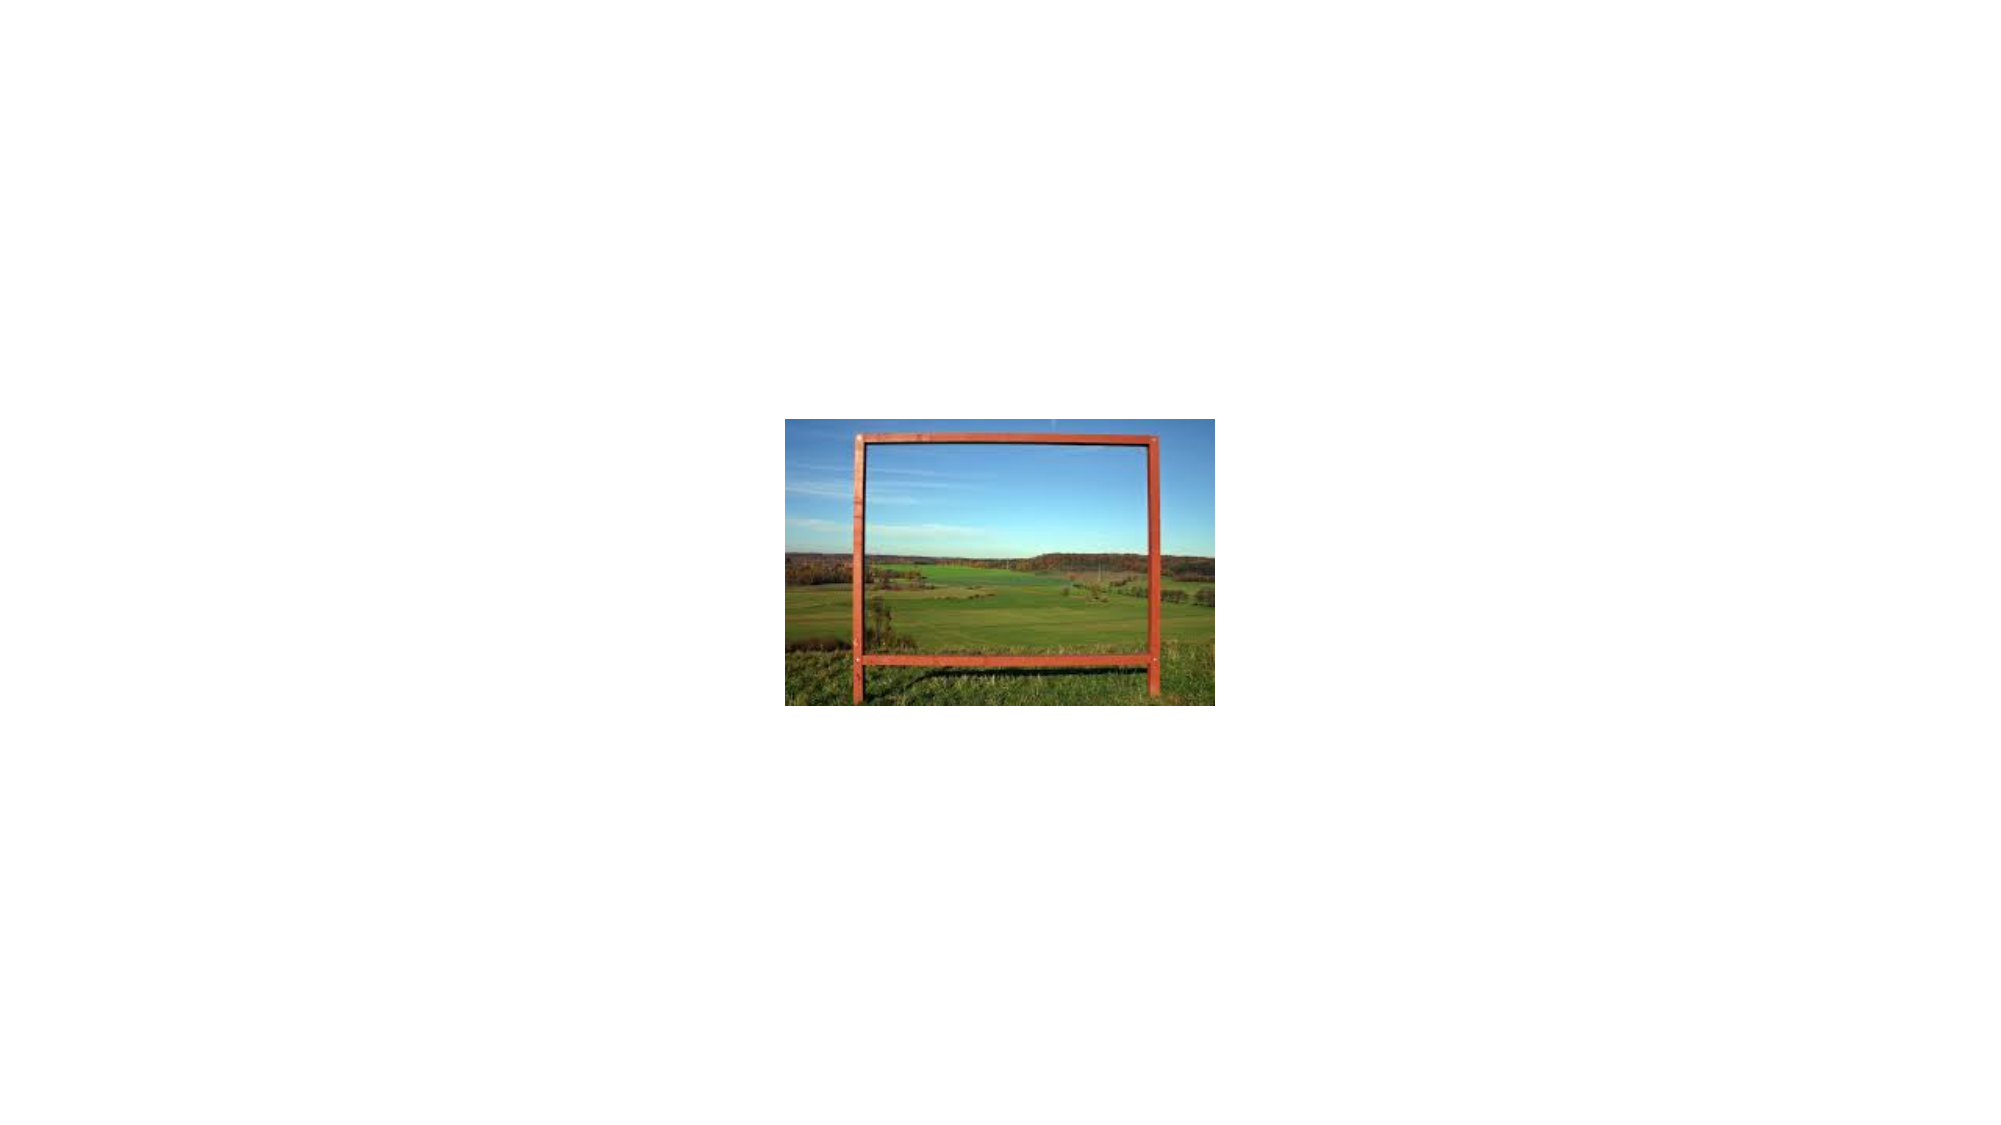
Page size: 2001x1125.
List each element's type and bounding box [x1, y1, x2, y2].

picture [785, 419, 1215, 706]
